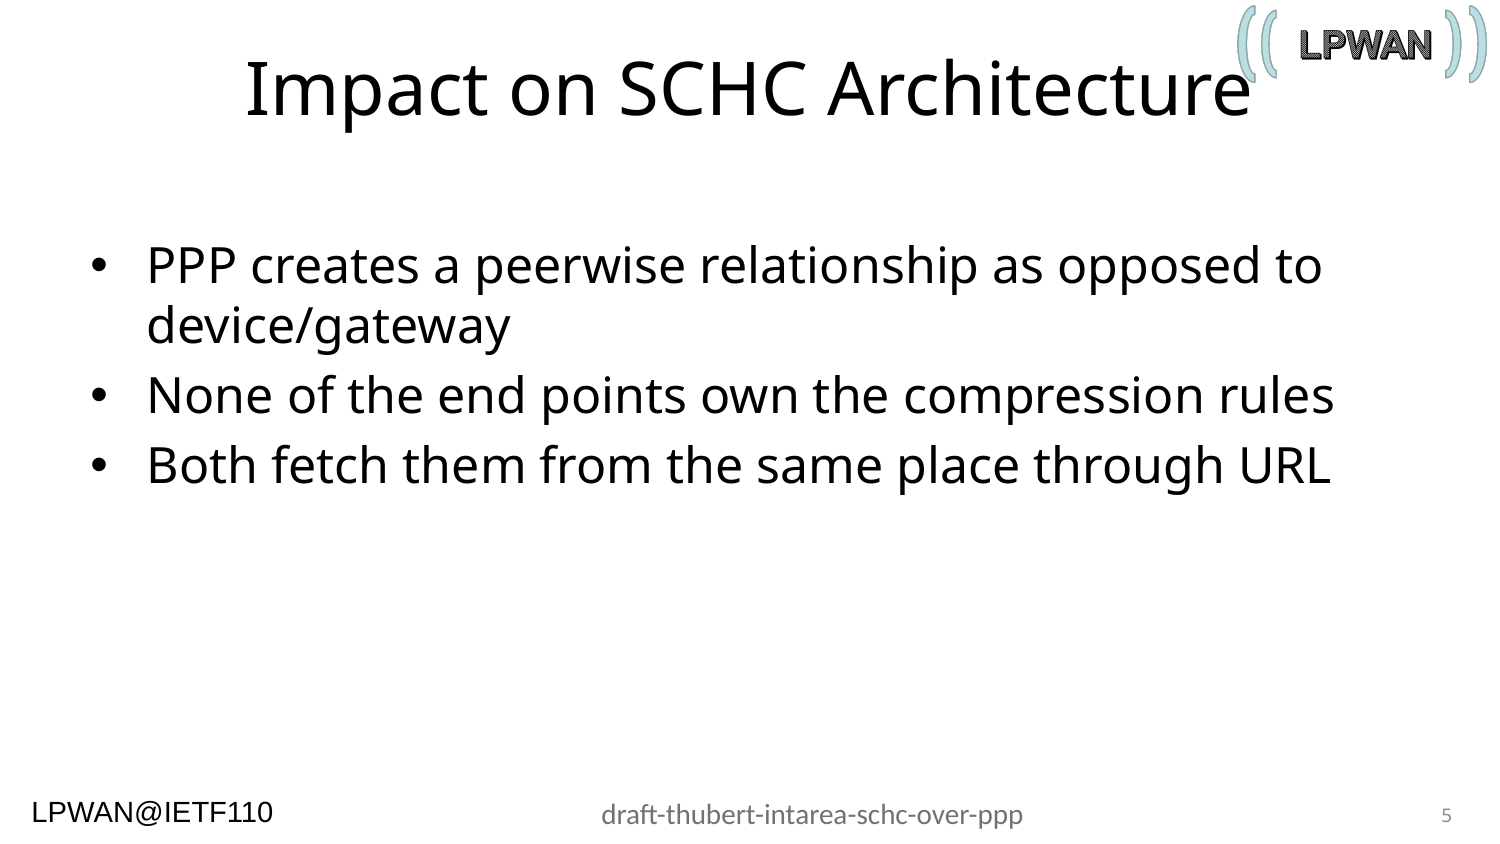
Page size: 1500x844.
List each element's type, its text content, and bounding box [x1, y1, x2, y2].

list PPP creates a peerwise relationship as opposed to device/gateway None of the end points own the compression rules Both fetch them from the same place through URL [75, 226, 1397, 775]
text_box draft-thubert-intarea-schc-over-ppp [586, 787, 1039, 838]
text_box 5 [1125, 793, 1464, 839]
title Impact on SCHC Architecture [75, 33, 1425, 139]
picture [1237, 5, 1487, 83]
